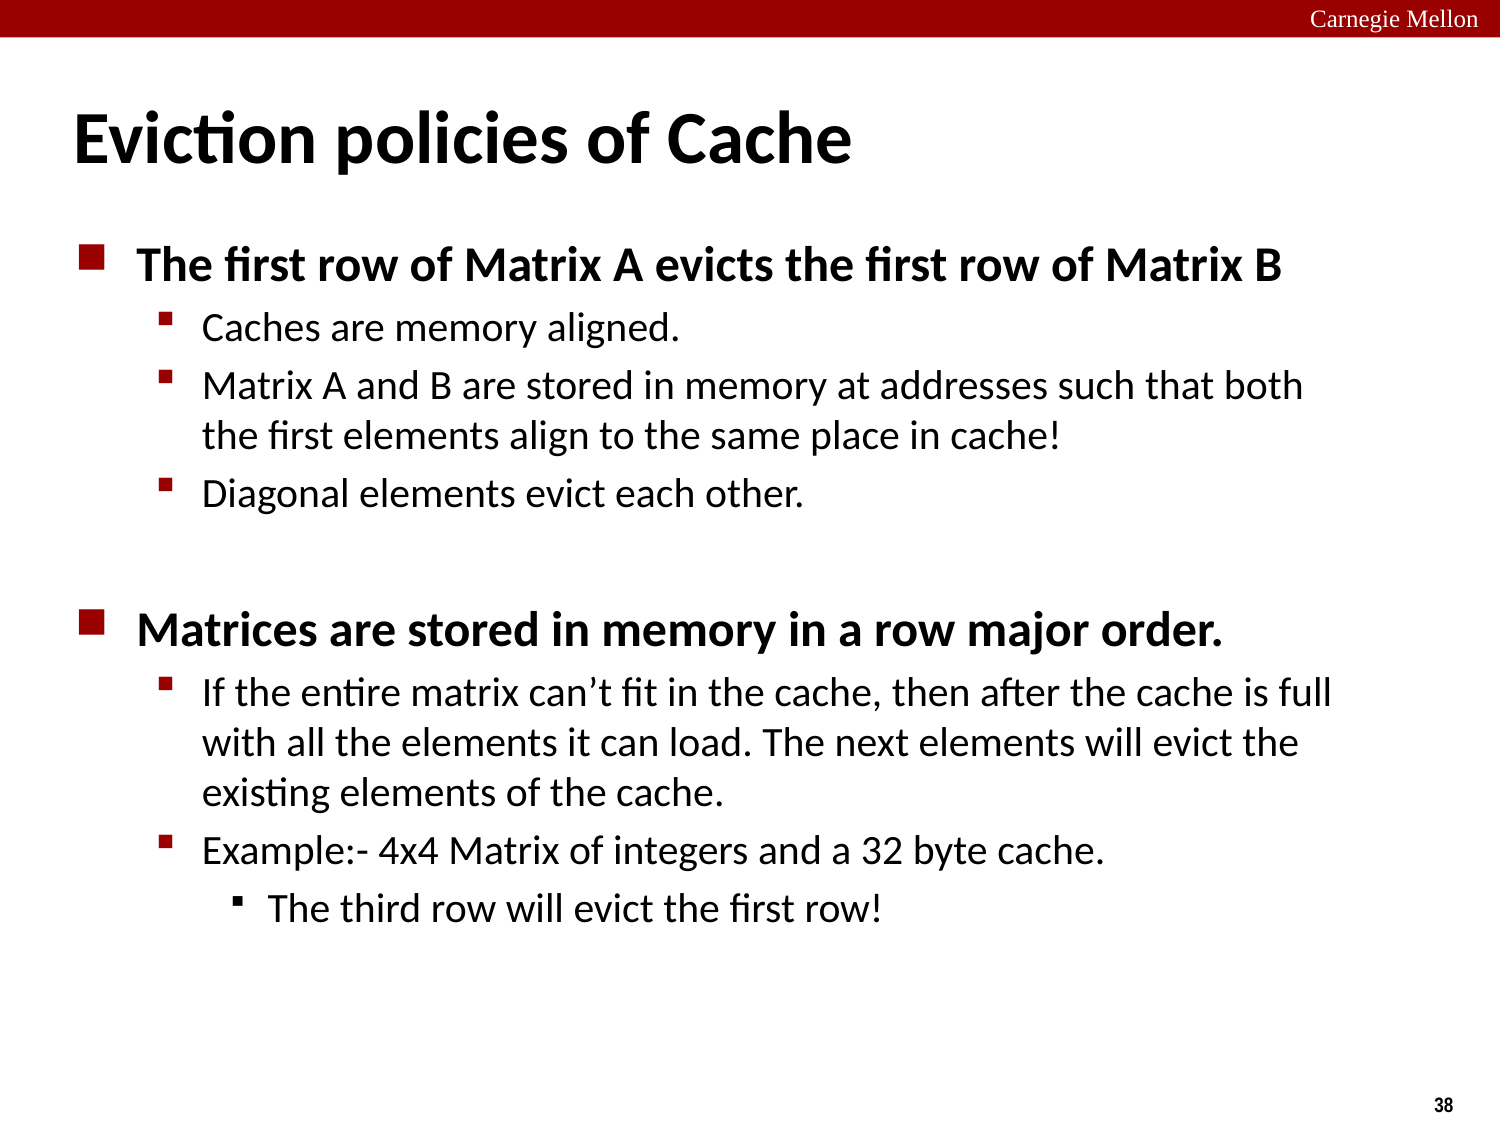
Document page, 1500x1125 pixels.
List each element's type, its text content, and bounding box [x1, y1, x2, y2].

list The first row of Matrix A evicts the first row of Matrix B Caches are memory aligned. Matrix A and B are stored in memory at addresses such that both the first elements align to the same place in cache! Diagonal elements evict each other. Matrices are stored in memory in a row major order. If the entire matrix can’t fit in the cache, then after the cache is full with all the elements it can load. The next elements will evict the existing elements of the cache. Example:- 4x4 Matrix of integers and a 32 byte cache. The third row will evict the first row! [64, 223, 1361, 1040]
title Eviction policies of Cache [58, 71, 1305, 197]
